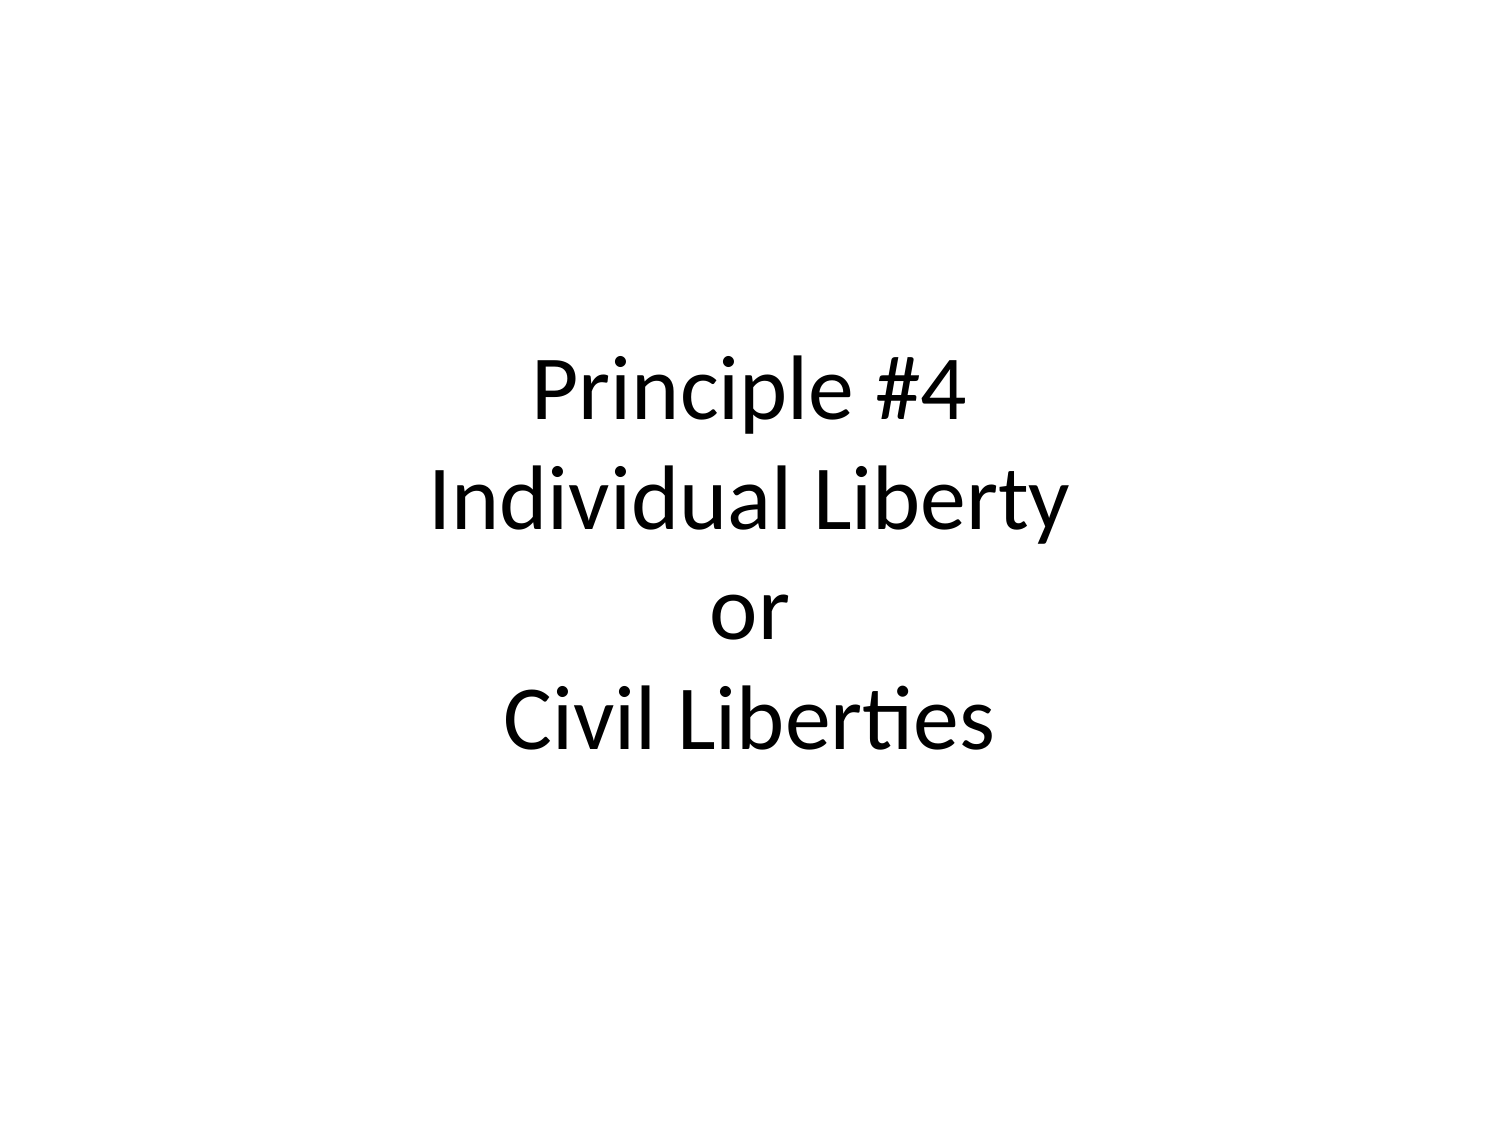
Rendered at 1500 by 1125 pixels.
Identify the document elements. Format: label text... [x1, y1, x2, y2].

title Principle #4 Individual Liberty or Civil Liberties [74, 44, 1426, 1051]
